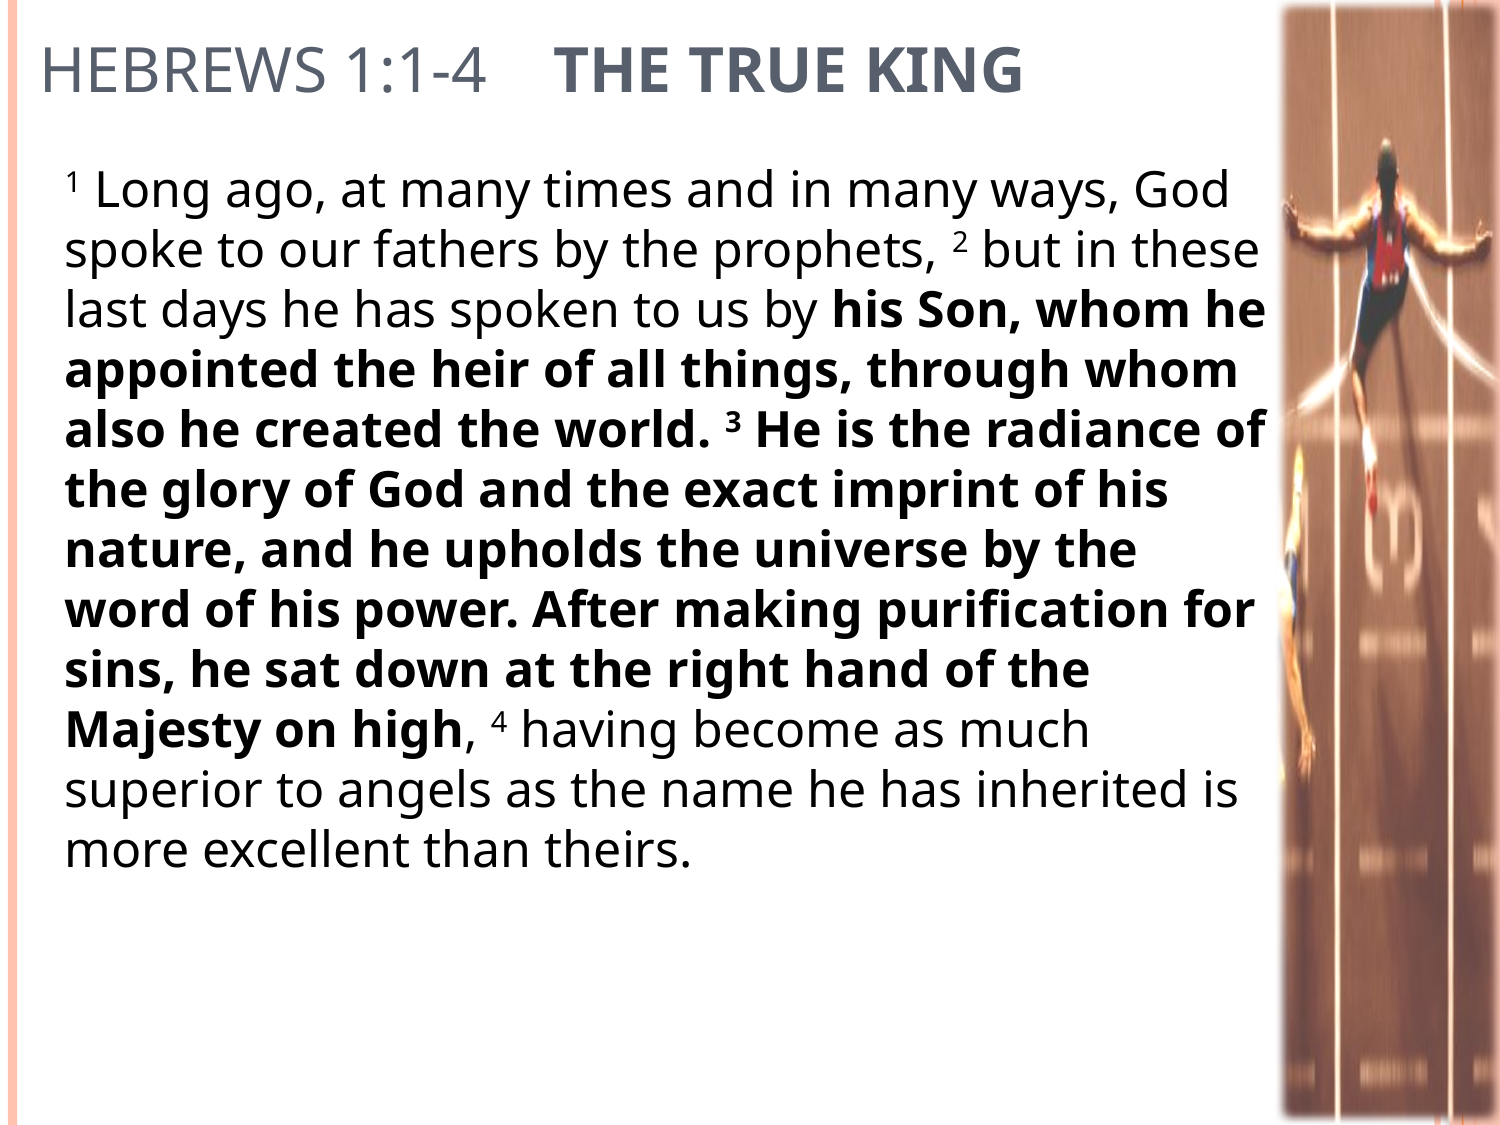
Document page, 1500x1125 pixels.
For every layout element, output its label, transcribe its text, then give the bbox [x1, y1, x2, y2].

title Hebrews 1:1-4 THE TRUE KING [24, 0, 1250, 113]
list 1 Long ago, at many times and in many ways, God spoke to our fathers by the prophets, 2 but in these last days he has spoken to us by his Son, whom he appointed the heir of all things, through whom also he created the world. 3 He is the radiance of the glory of God and the exact imprint of his nature, and he upholds the universe by the word of his power. After making purification for sins, he sat down at the right hand of the Majesty on high, 4 having become as much superior to angels as the name he has inherited is more excellent than theirs. [50, 149, 1288, 1062]
